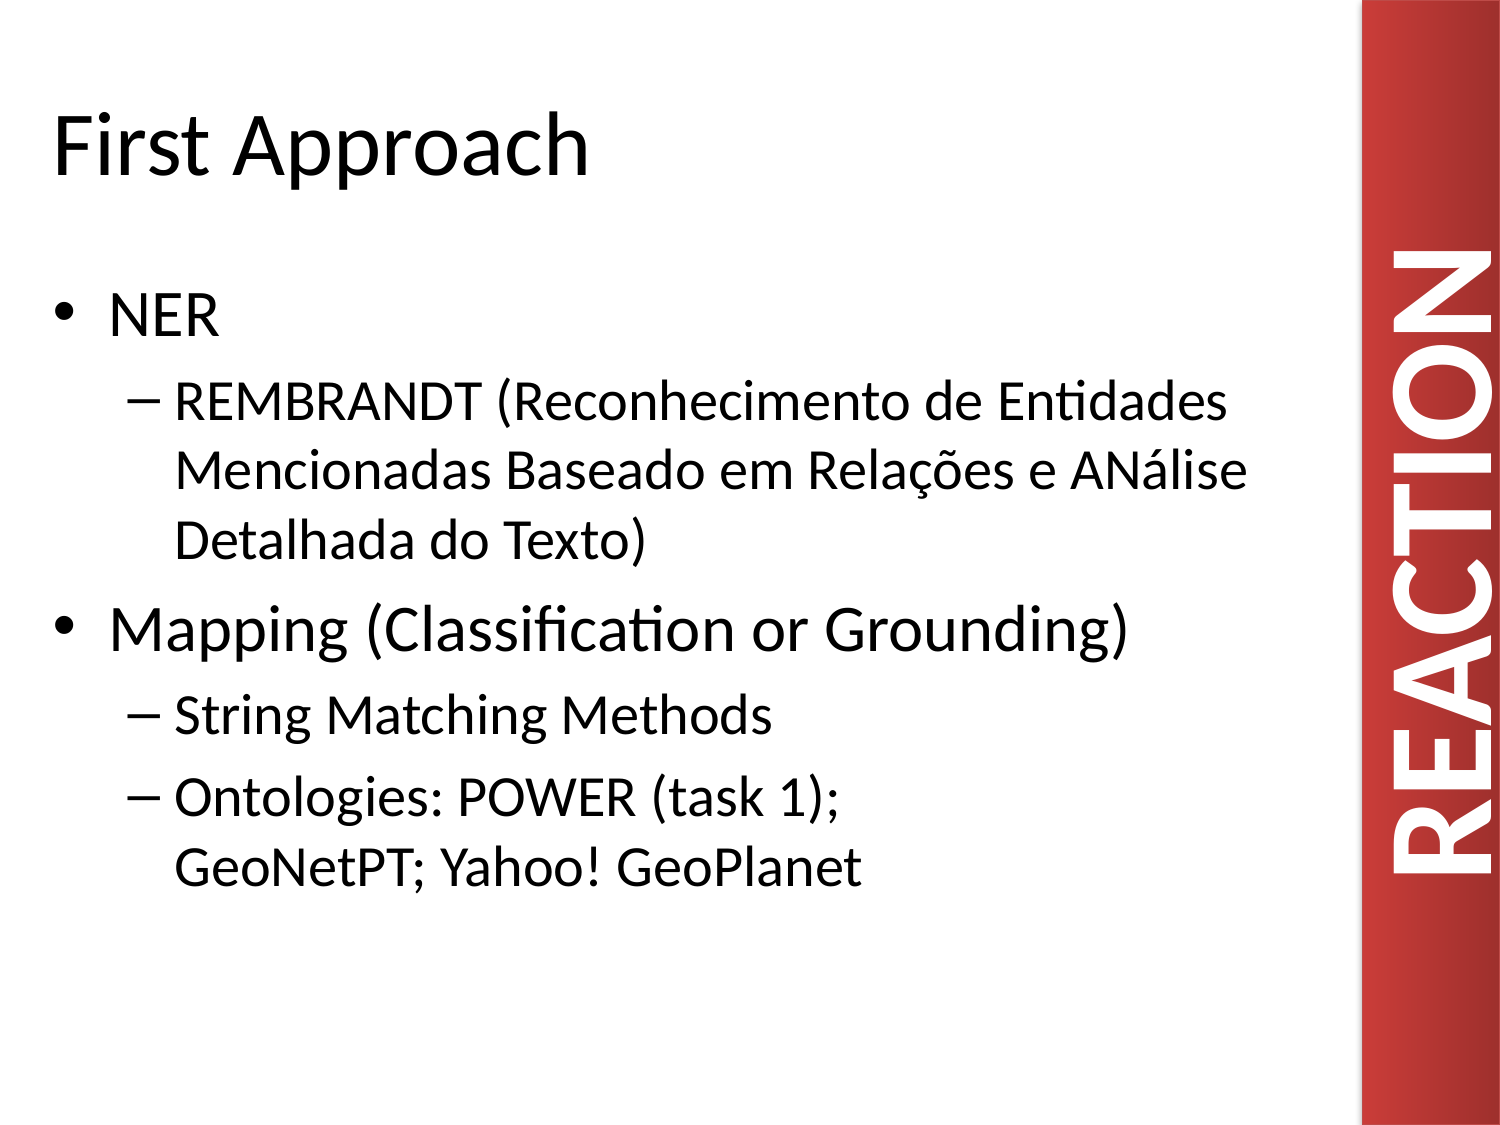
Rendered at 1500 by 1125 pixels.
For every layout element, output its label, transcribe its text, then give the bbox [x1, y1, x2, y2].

title First Approach [37, 45, 1388, 233]
list NER REMBRANDT (Reconhecimento de Entidades Mencionadas Baseado em Relações e ANálise Detalhada do Texto) Mapping (Classification or Grounding) String Matching Methods Ontologies: POWER (task 1); GeoNetPT; Yahoo! GeoPlanet [37, 262, 1388, 1005]
